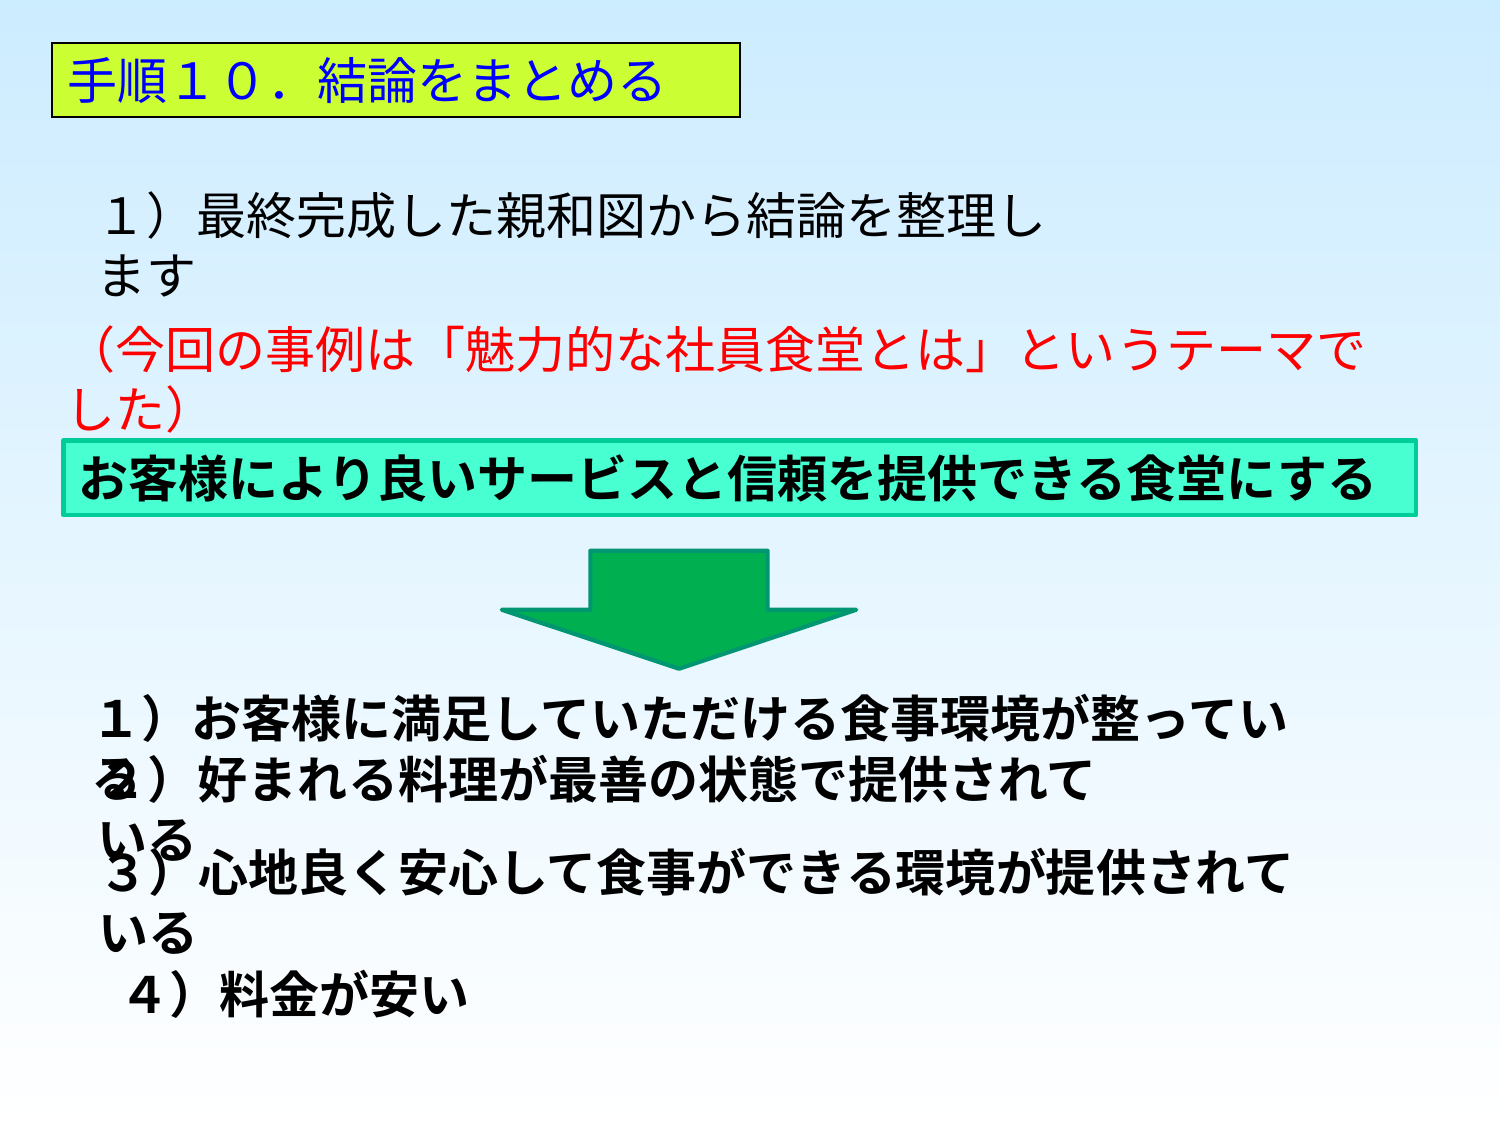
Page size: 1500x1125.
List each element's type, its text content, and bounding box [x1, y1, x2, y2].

text_box [499, 548, 859, 671]
text_box １）最終完成した親和図から結論を整理します [81, 177, 1099, 311]
text_box ４）料金が安い [52, 962, 1142, 1025]
text_box ２）好まれる料理が最善の状態で提供されている [81, 816, 1142, 843]
text_box １）お客様に満足していただける食事環境が整っている [75, 678, 1346, 816]
text_box お客様により良いサービスと信頼を提供できる食堂にする [62, 447, 1418, 517]
text_box ３）心地良く安心して食事ができる環境が提供されている [82, 867, 1331, 935]
text_box 手順１０．結論をまとめる [52, 42, 740, 118]
text_box （今回の事例は「魅力的な社員食堂とは」というテーマでした） [50, 311, 1430, 447]
